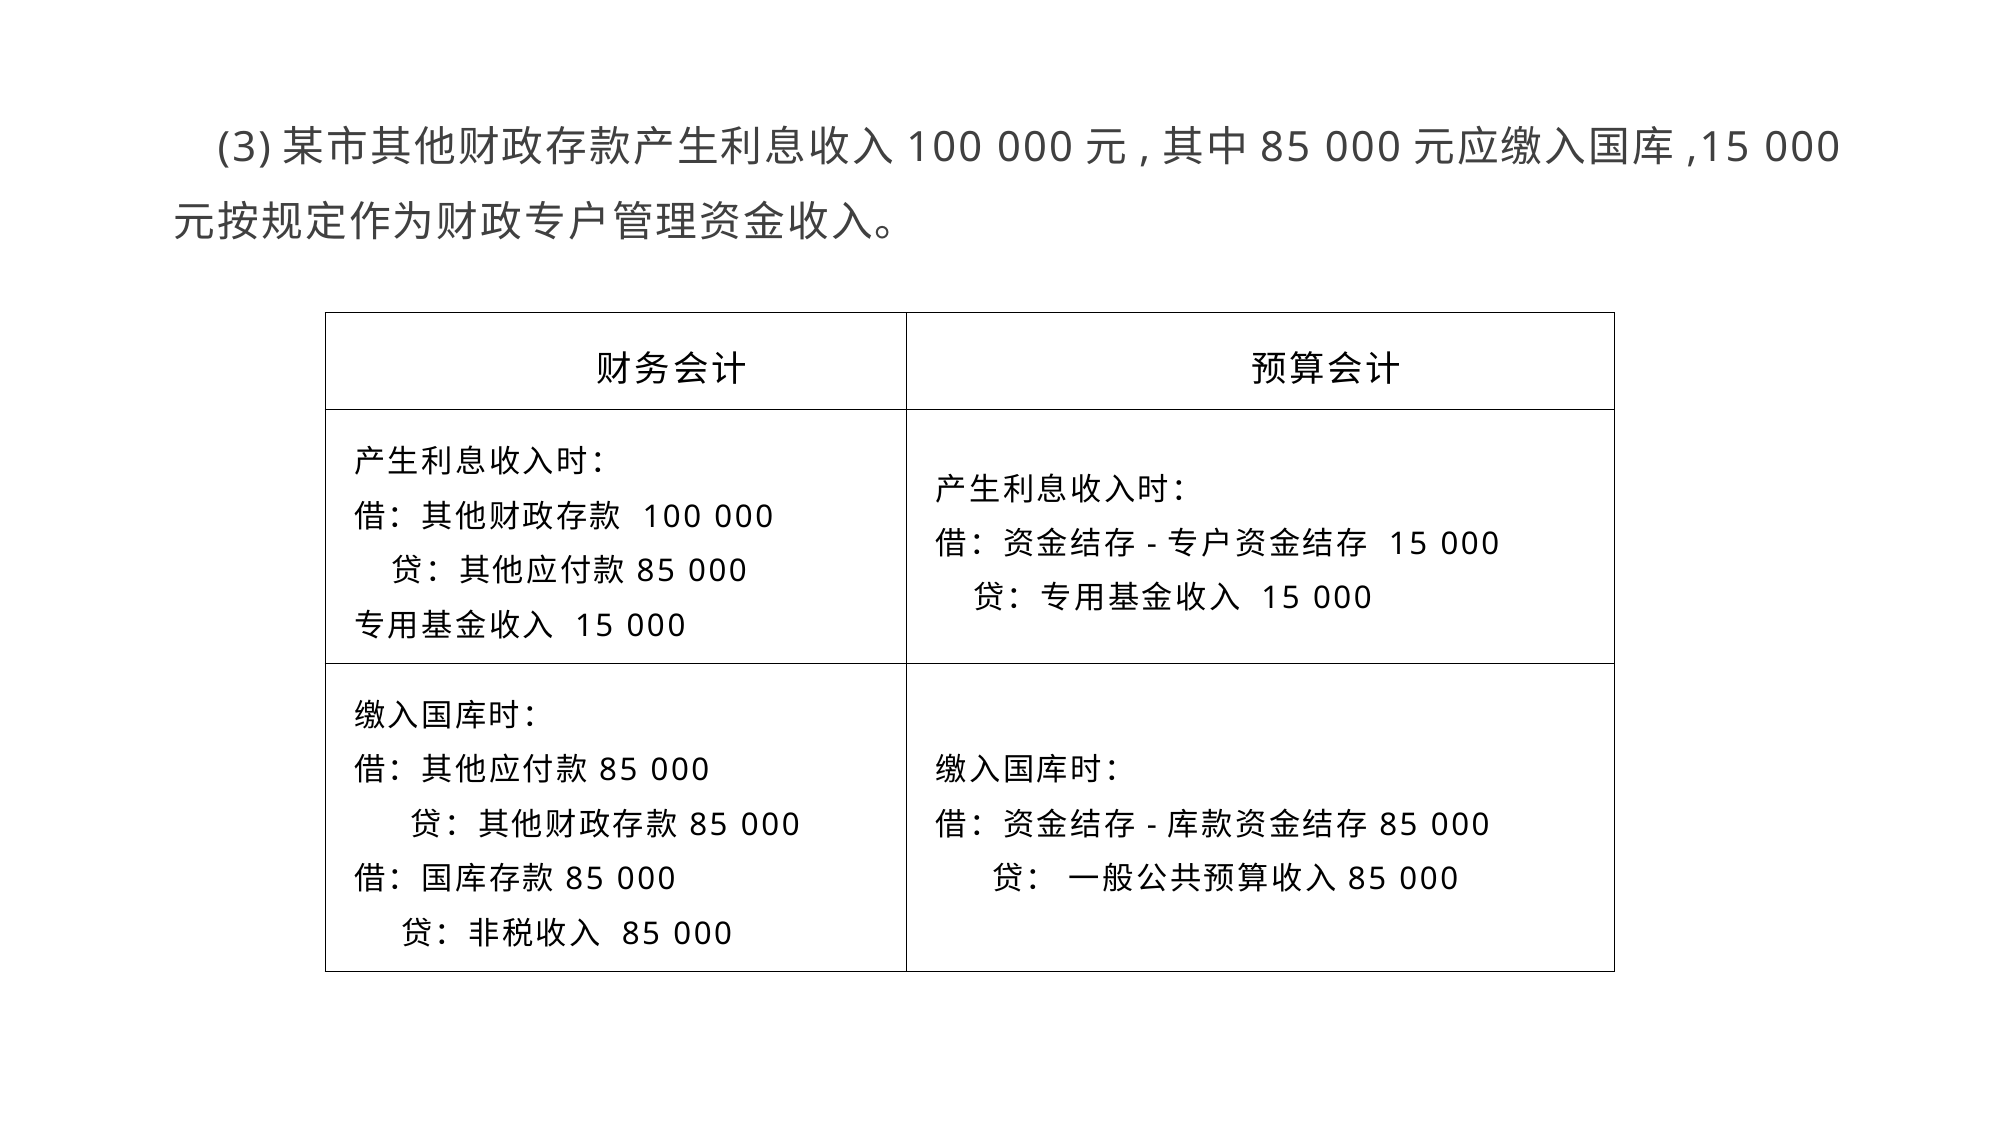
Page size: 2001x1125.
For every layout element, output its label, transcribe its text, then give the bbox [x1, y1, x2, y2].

table_cell 缴入国库时： 借：资金结存-库款资金结存85 000 贷： 一般公共预算收入85 000 [907, 664, 1614, 971]
table_header 财务会计 [326, 313, 906, 409]
table_cell 缴入国库时： 借：其他应付款85 000 贷：其他财政存款85 000 借：国库存款85 000 贷：非税收入 85 000 [326, 664, 906, 971]
table_cell 产生利息收入时： 借：其他财政存款 100 000 贷：其他应付款85 000 专用基金收入 15 000 [326, 410, 906, 663]
text_box [583, 729, 1417, 843]
table_header 预算会计 [907, 313, 1614, 409]
text_box (3)某市其他财政存款产生利息收入100 000元,其中85 000元应缴入国库,15 000元按规定作为财政专户管理资金收入。 [159, 87, 1890, 257]
table_cell 产生利息收入时： 借：资金结存-专户资金结存 15 000 贷：专用基金收入 15 000 [907, 410, 1614, 663]
